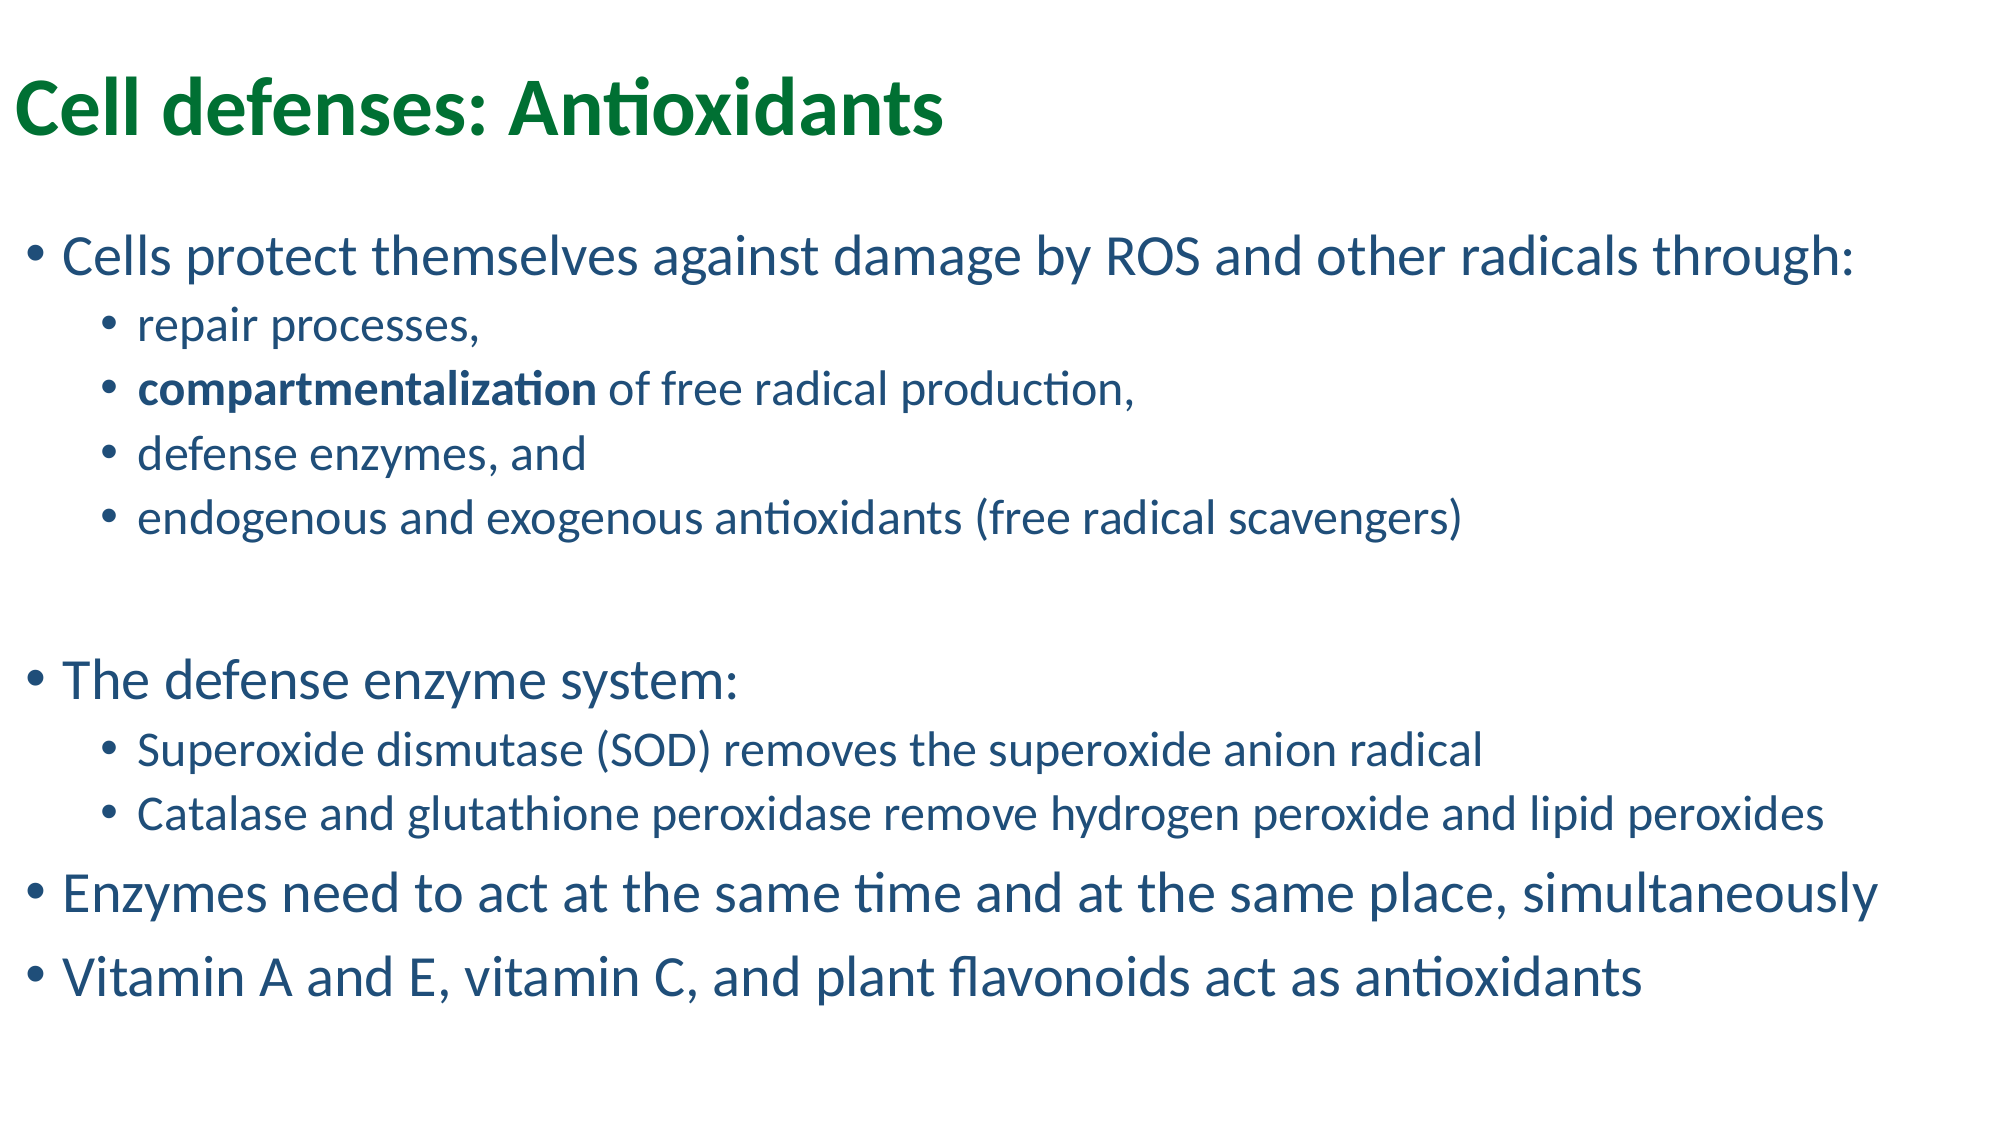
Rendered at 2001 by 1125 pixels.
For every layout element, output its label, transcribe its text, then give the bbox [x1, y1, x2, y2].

list Cells protect themselves against damage by ROS and other radicals through: repair processes, compartmentalization of free radical production, defense enzymes, and endogenous and exogenous antioxidants (free radical scavengers) The defense enzyme system: Superoxide dismutase (SOD) removes the superoxide anion radical Catalase and glutathione peroxidase remove hydrogen peroxide and lipid peroxides Enzymes need to act at the same time and at the same place, simultaneously Vitamin A and E, vitamin C, and plant flavonoids act as antioxidants [10, 217, 2000, 1125]
title Cell defenses: Antioxidants [0, 0, 1726, 218]
